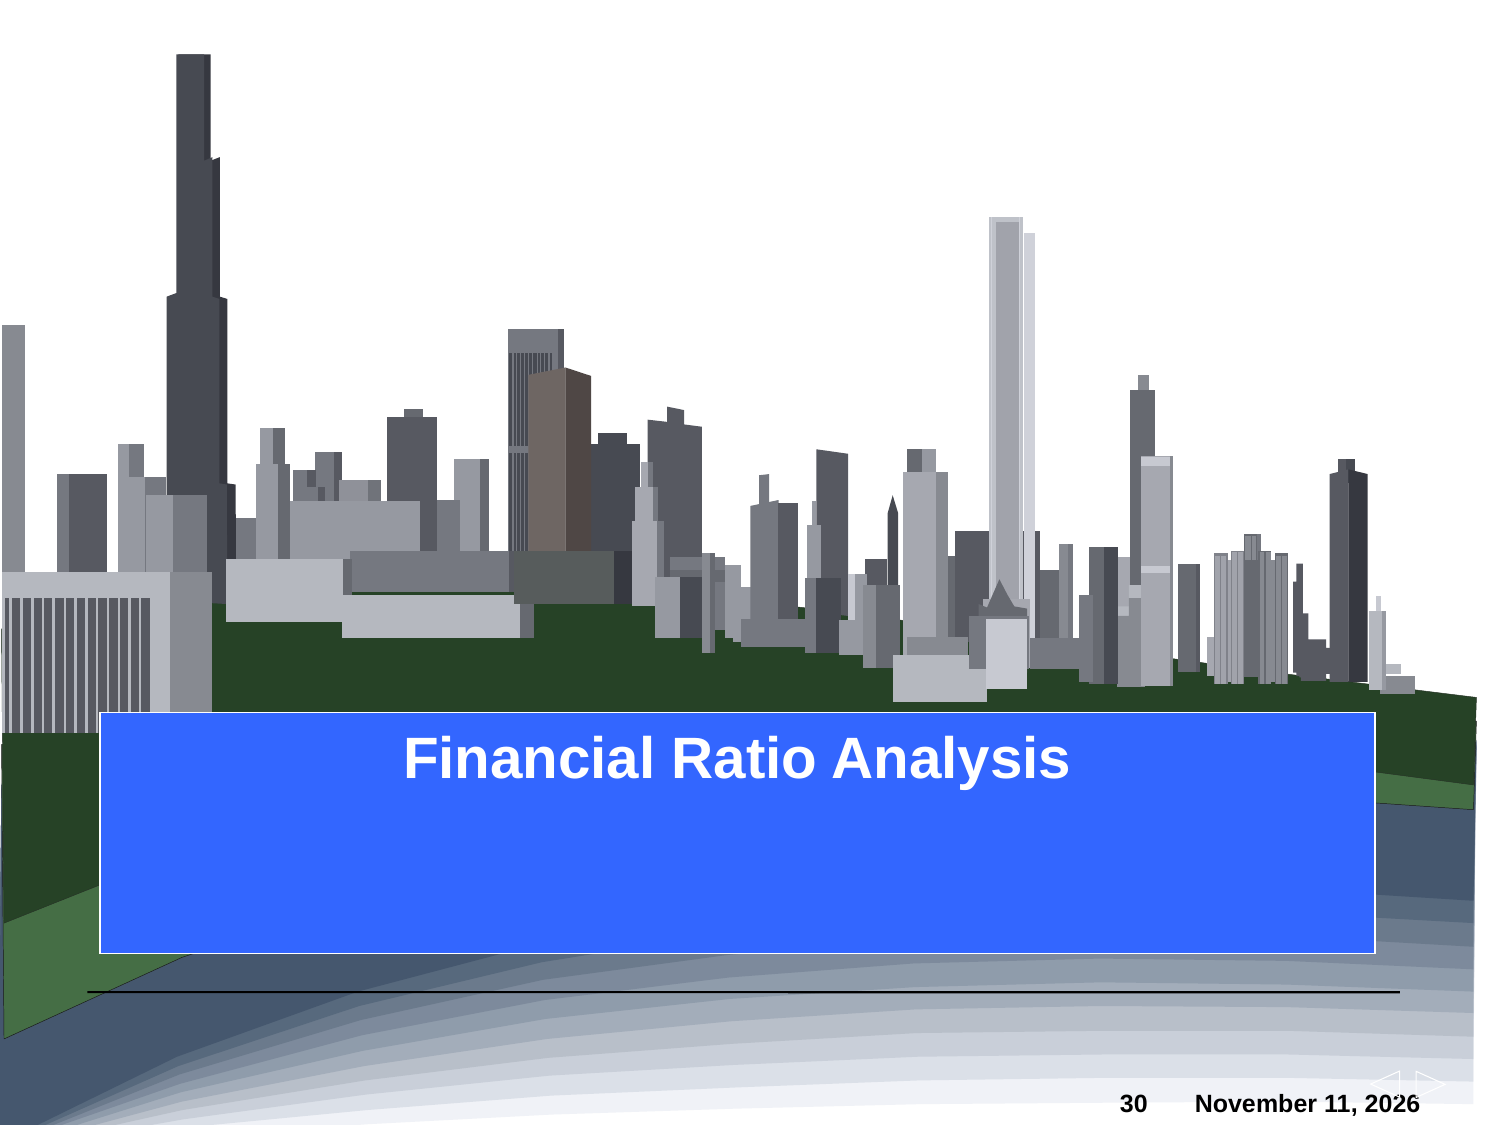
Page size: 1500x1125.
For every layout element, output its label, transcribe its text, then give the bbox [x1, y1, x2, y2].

title Financial Ratio Analysis [99, 712, 1376, 954]
